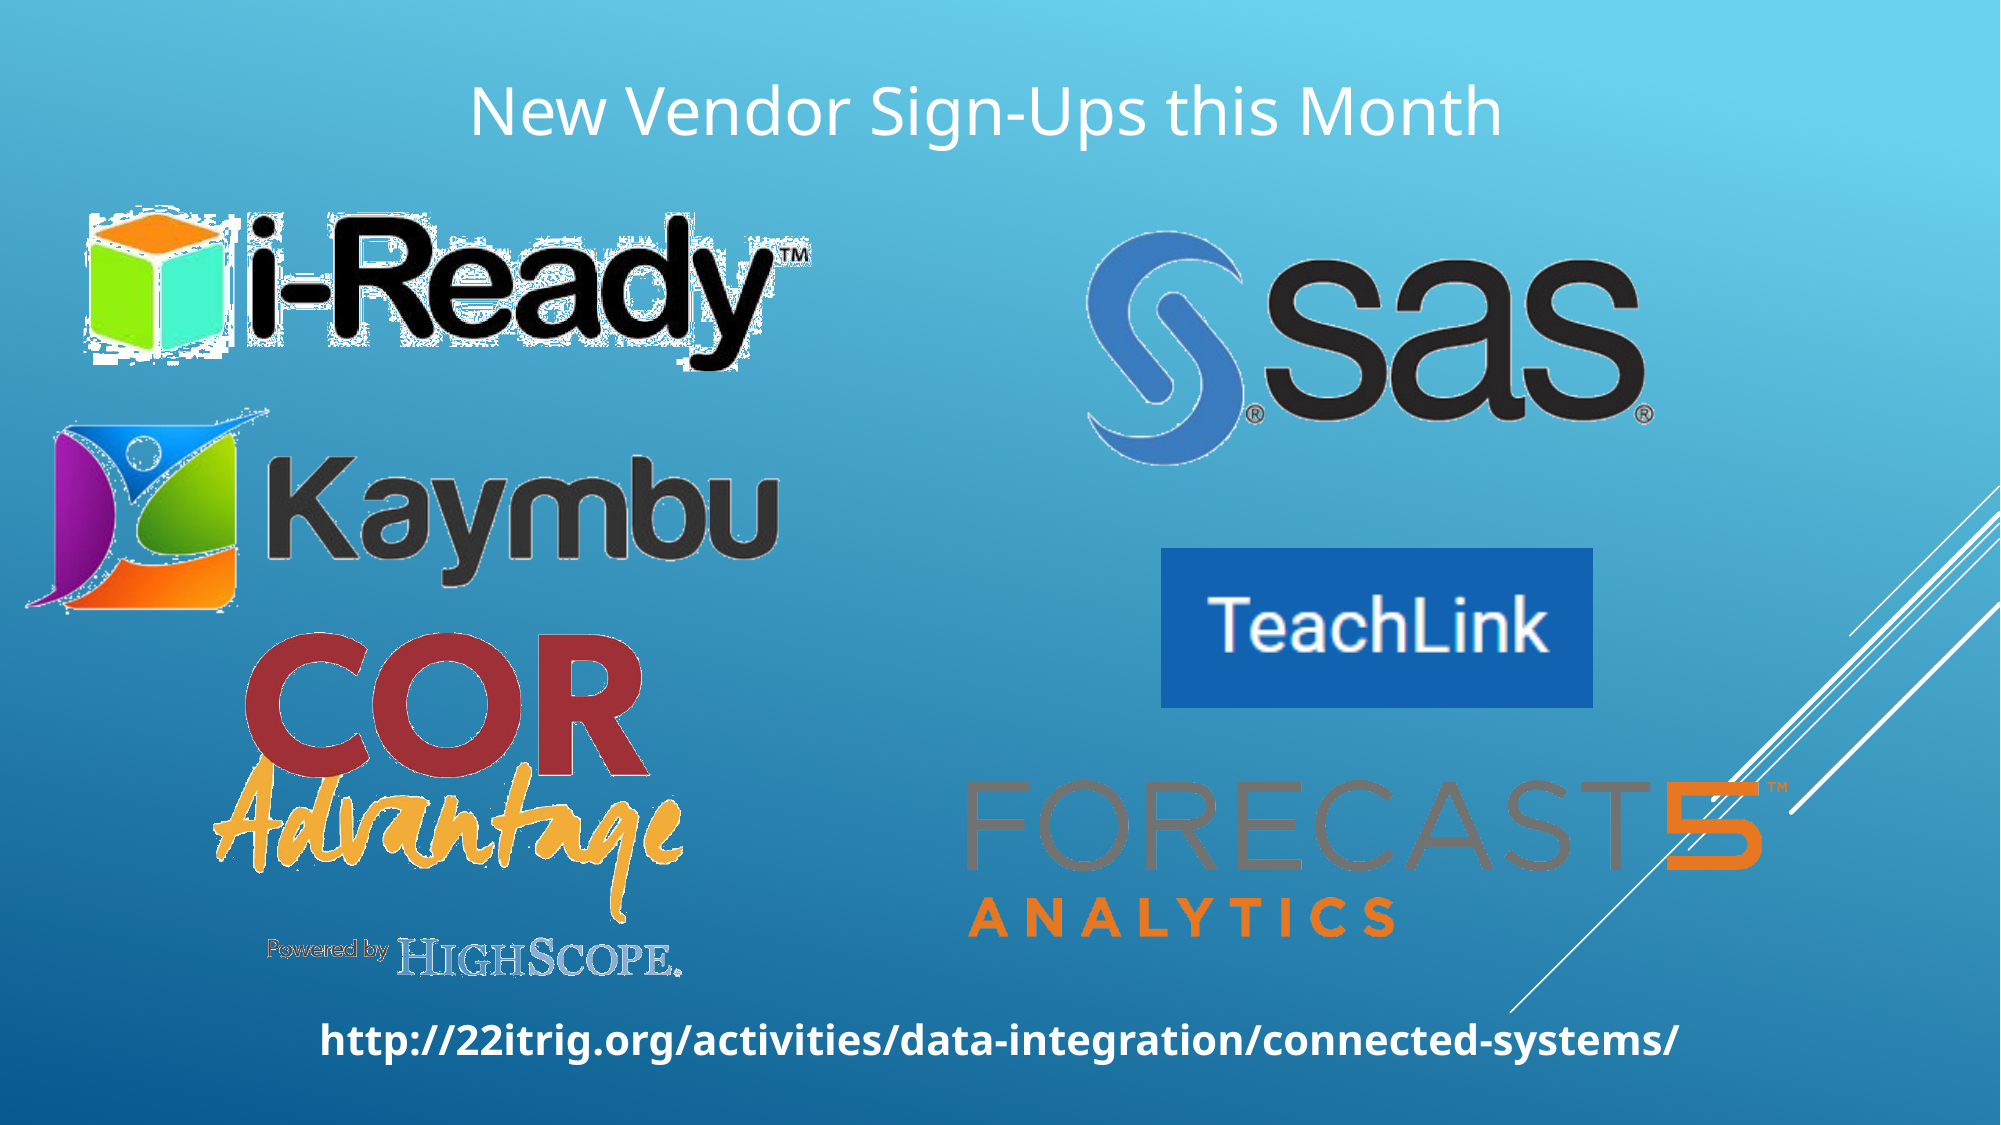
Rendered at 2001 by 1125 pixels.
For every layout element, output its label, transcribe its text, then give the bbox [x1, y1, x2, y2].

picture [16, 393, 799, 1040]
text_box http://22itrig.org/activities/data-integration/connected-systems/ [0, 1006, 2000, 1072]
picture [1161, 548, 1593, 708]
picture [83, 171, 812, 382]
picture [967, 780, 1788, 937]
text_box New Vendor Sign-Ups this Month [59, 60, 1916, 156]
picture [1052, 204, 1703, 485]
